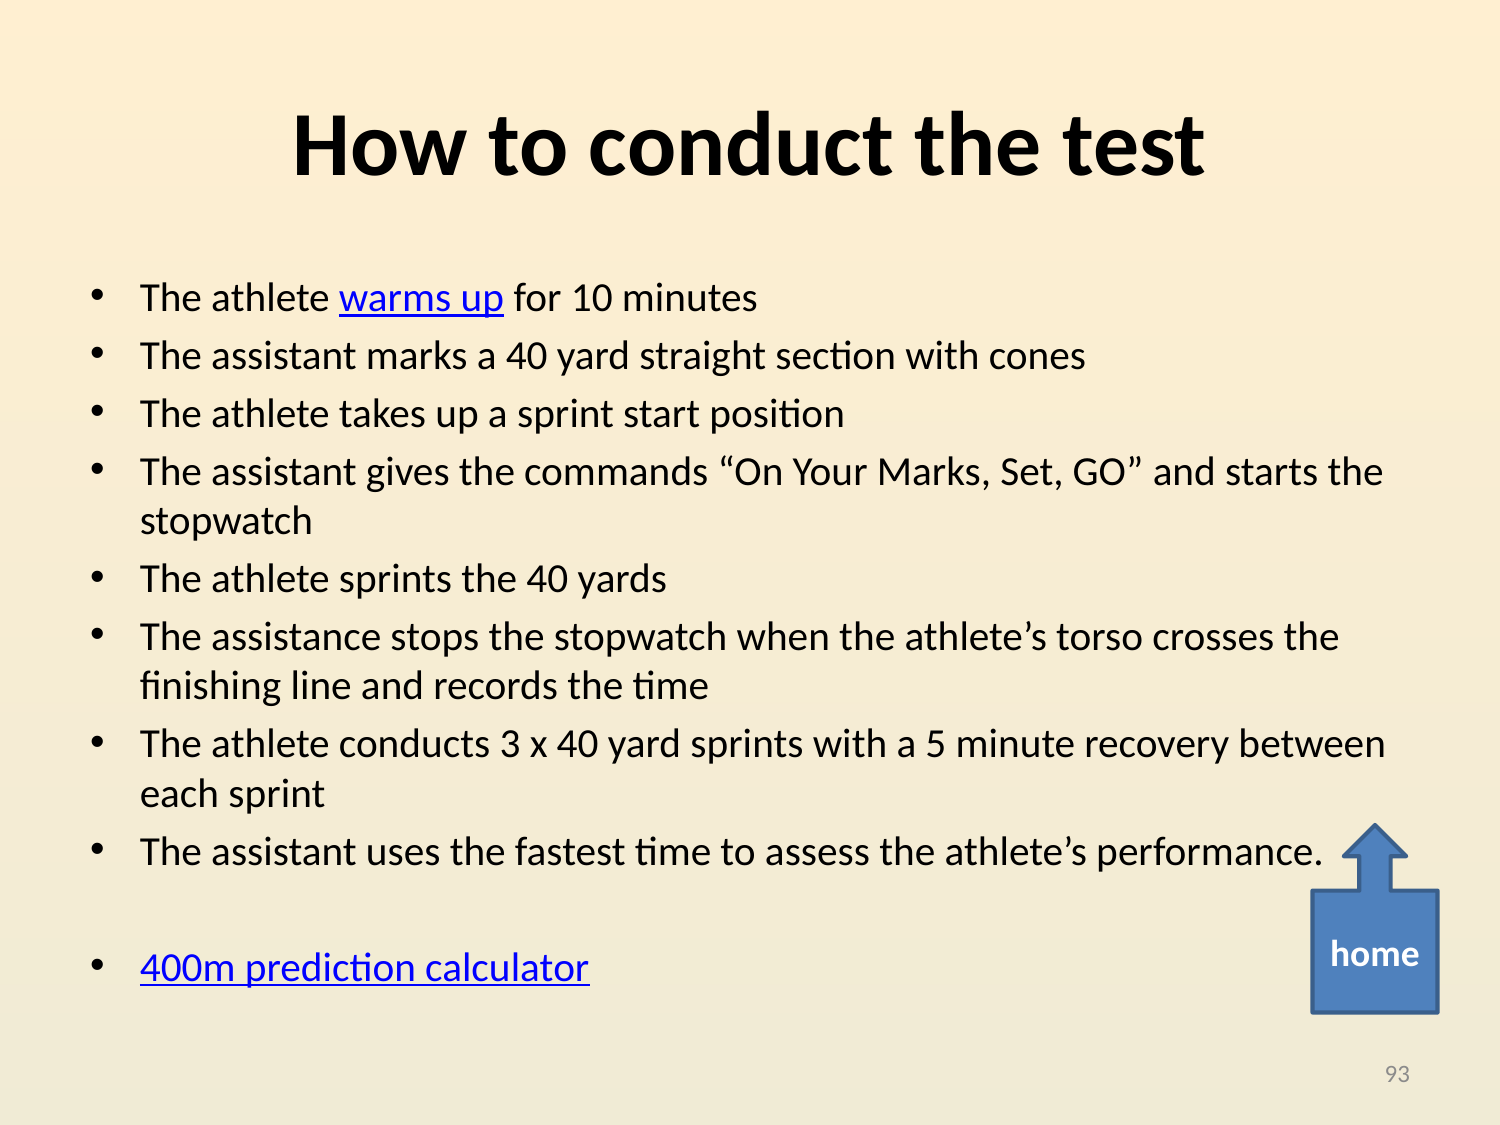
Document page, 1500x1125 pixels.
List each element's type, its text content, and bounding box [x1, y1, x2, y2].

slide_number 93 [1074, 1042, 1425, 1103]
title How to conduct the test [75, 45, 1425, 233]
list The athlete warms up for 10 minutes The assistant marks a 40 yard straight section with cones The athlete takes up a sprint start position The assistant gives the commands “On Your Marks, Set, GO” and starts the stopwatch The athlete sprints the 40 yards The assistance stops the stopwatch when the athlete’s torso crosses the finishing line and records the time The athlete conducts 3 x 40 yard sprints with a 5 minute recovery between each sprint The assistant uses the fastest time to assess the athlete’s performance. 400m prediction calculator [75, 262, 1425, 1005]
text_box home [1310, 822, 1440, 1015]
